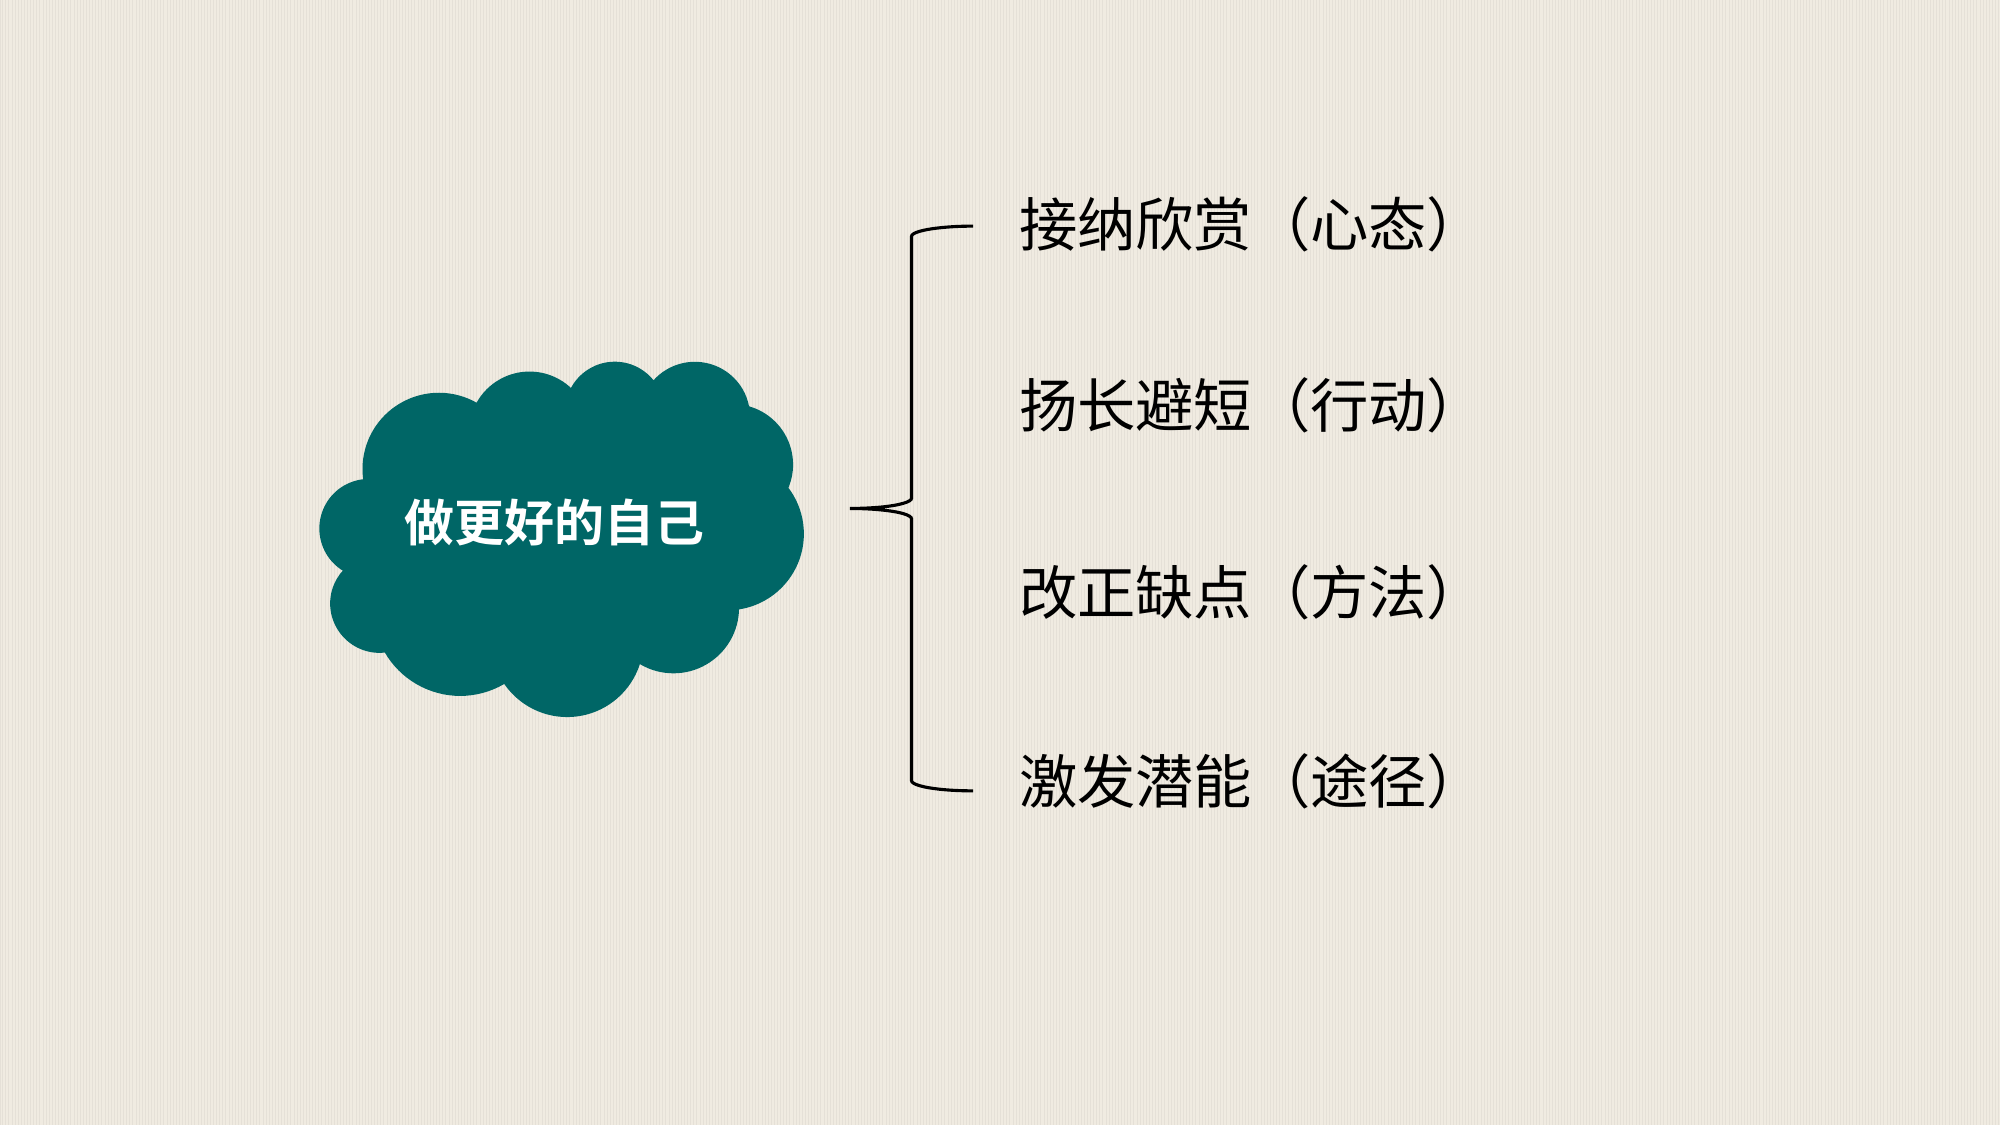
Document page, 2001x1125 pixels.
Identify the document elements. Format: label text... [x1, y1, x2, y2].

text_box 改正缺点（方法） [1004, 548, 1696, 634]
text_box [849, 225, 974, 792]
text_box 激发潜能（途径） [1004, 737, 1693, 823]
text_box 接纳欣赏（心态） [1004, 181, 1646, 266]
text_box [320, 361, 803, 715]
text_box 扬长避短（行动） [1004, 361, 1662, 447]
